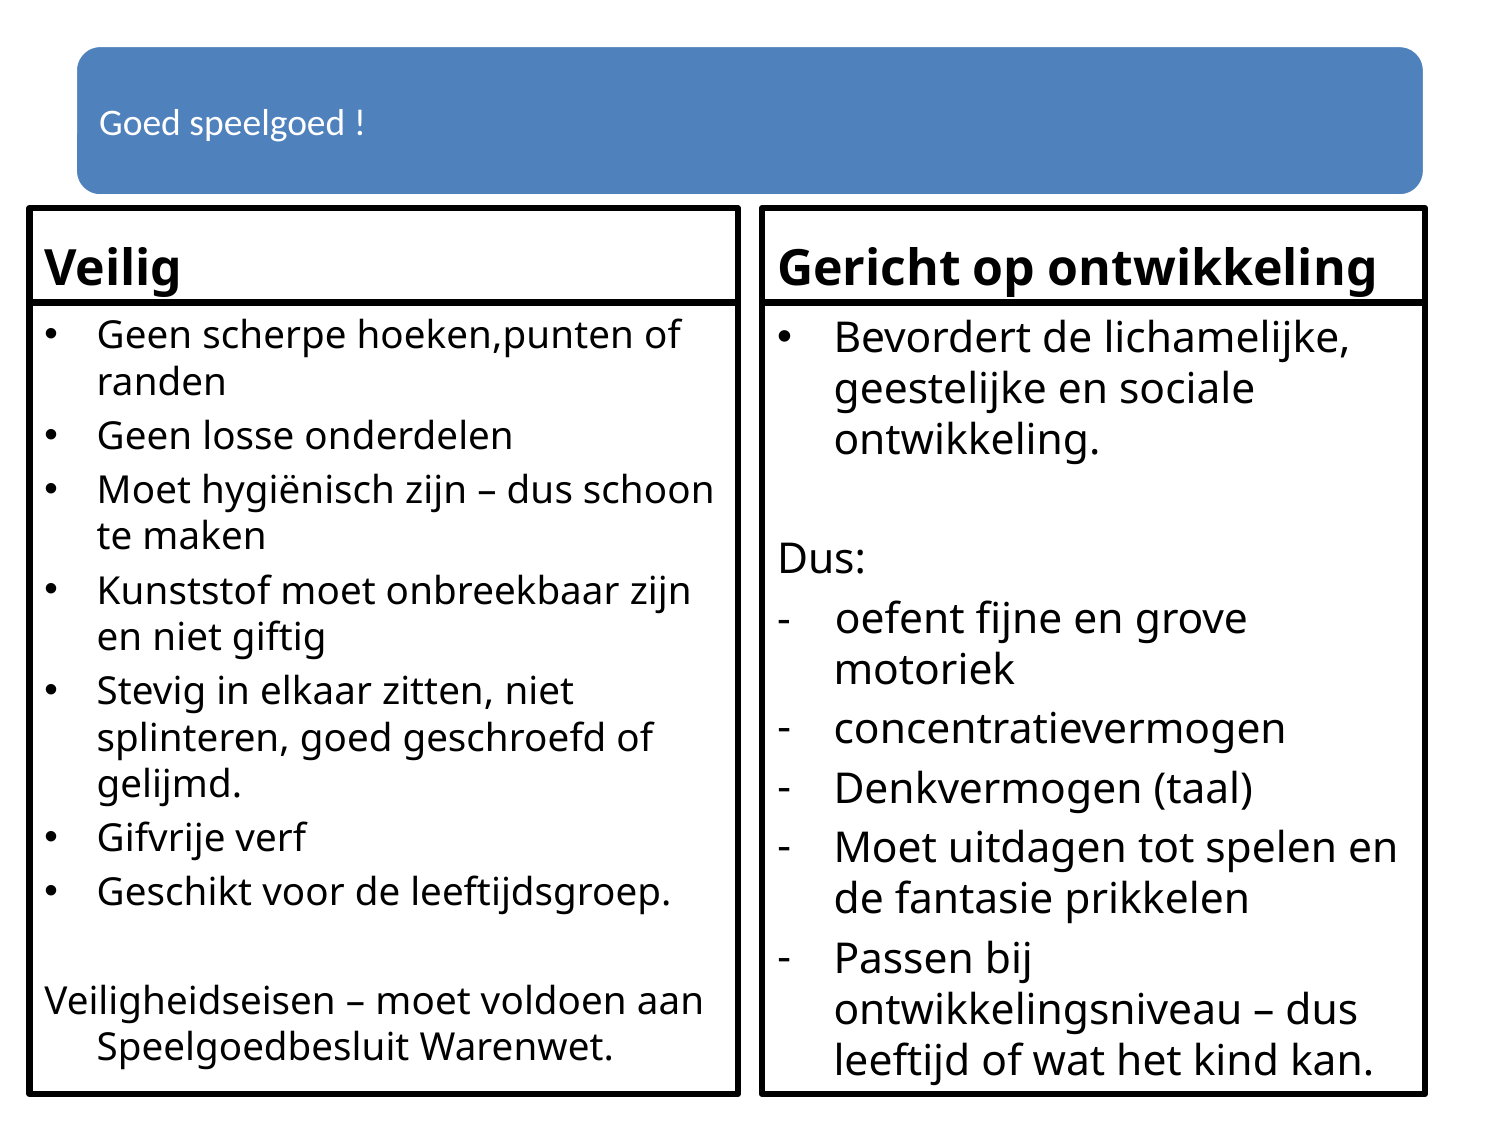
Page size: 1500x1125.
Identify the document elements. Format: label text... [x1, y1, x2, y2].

list Gericht op ontwikkeling [761, 208, 1425, 302]
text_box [74, 44, 1426, 197]
list Bevordert de lichamelijke, geestelijke en sociale ontwikkeling. Dus: - oefent fijne en grove motoriek concentratievermogen Denkvermogen (taal) Moet uitdagen tot spelen en de fantasie prikkelen Passen bij ontwikkelingsniveau – dus leeftijd of wat het kind kan. [761, 302, 1425, 1094]
list Geen scherpe hoeken,punten of randen Geen losse onderdelen Moet hygiënisch zijn – dus schoon te maken Kunststof moet onbreekbaar zijn en niet giftig Stevig in elkaar zitten, niet splinteren, goed geschroefd of gelijmd. Gifvrije verf Geschikt voor de leeftijdsgroep. Veiligheidseisen – moet voldoen aan Speelgoedbesluit Warenwet. [29, 302, 738, 1094]
list Veilig [29, 208, 738, 302]
